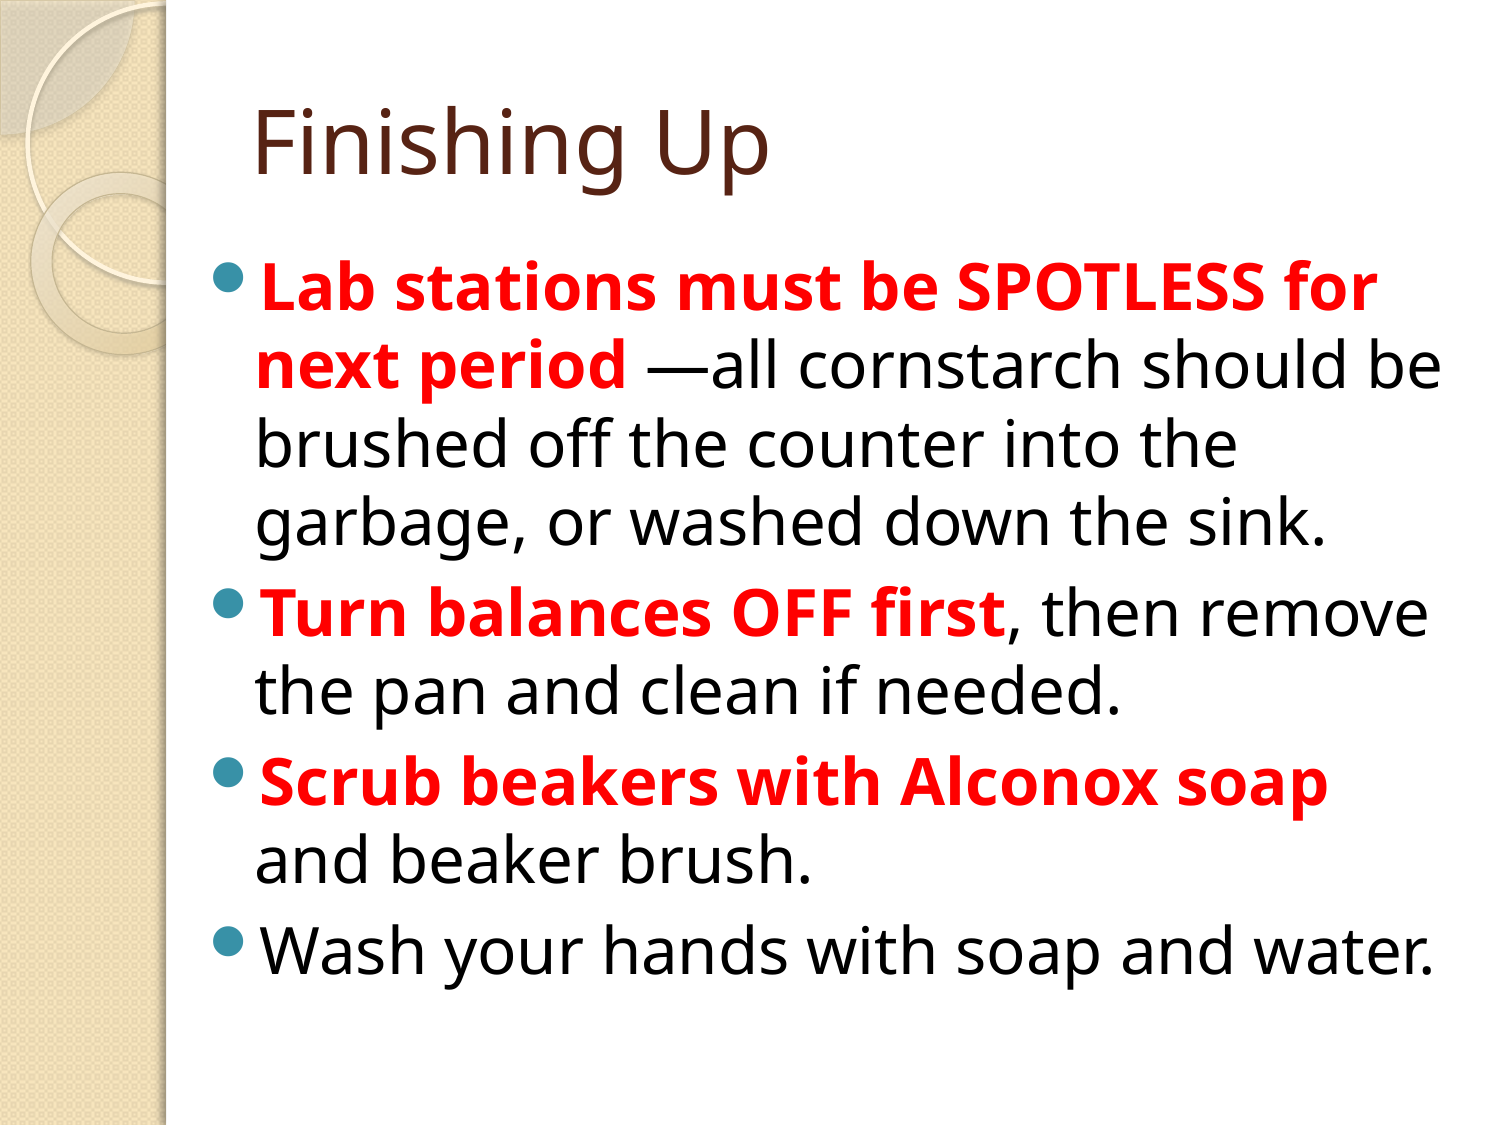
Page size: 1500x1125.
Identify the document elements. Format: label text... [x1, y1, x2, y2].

list Lab stations must be SPOTLESS for next period —all cornstarch should be brushed off the counter into the garbage, or washed down the sink. Turn balances OFF first, then remove the pan and clean if needed. Scrub beakers with Alconox soap and beaker brush. Wash your hands with soap and water. [180, 237, 1466, 1025]
title Finishing Up [235, 45, 1466, 233]
